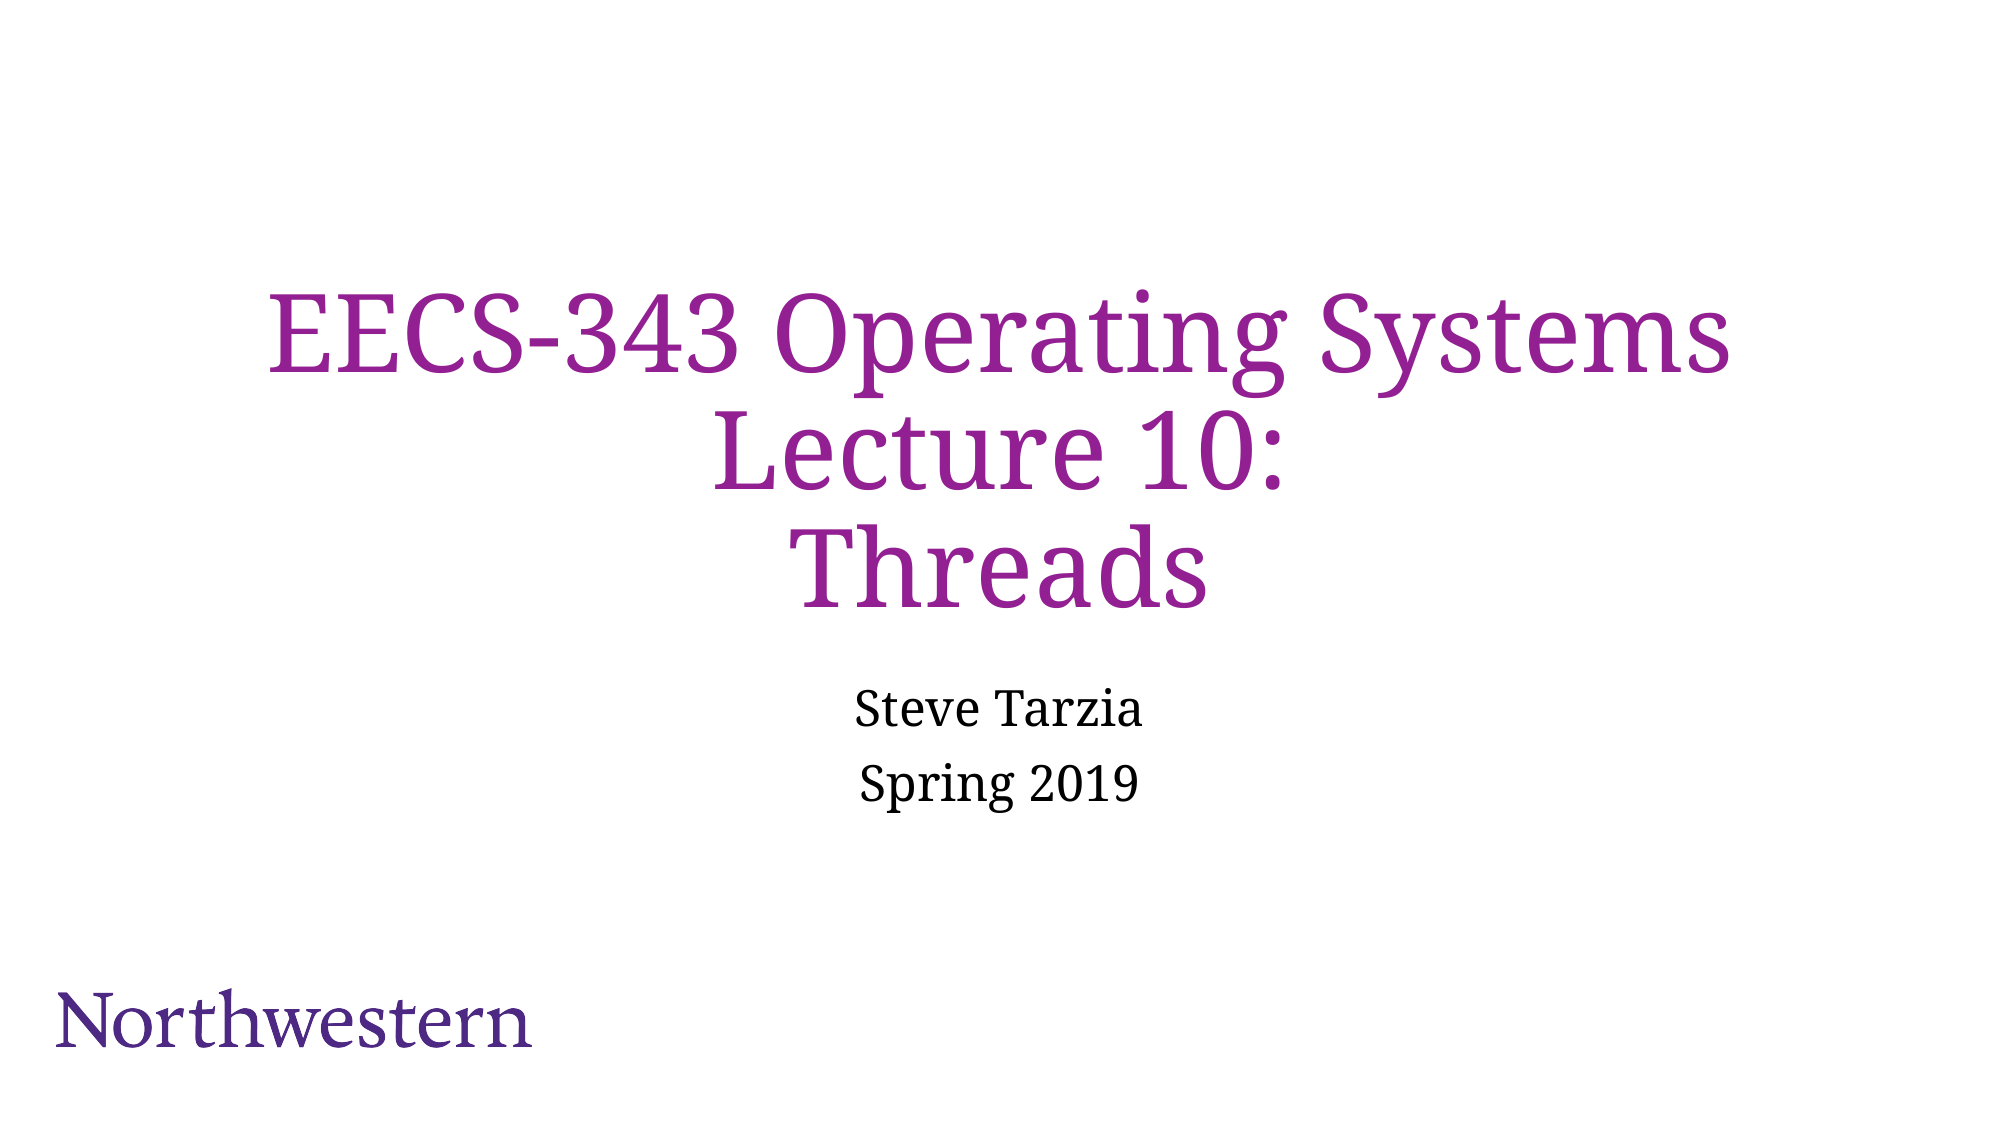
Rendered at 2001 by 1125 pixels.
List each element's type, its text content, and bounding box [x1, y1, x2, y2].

picture [56, 988, 532, 1049]
title EECS-343 Operating Systems Lecture 10: Threads [249, 184, 1750, 639]
subtitle Steve Tarzia Spring 2019 [249, 676, 1750, 863]
